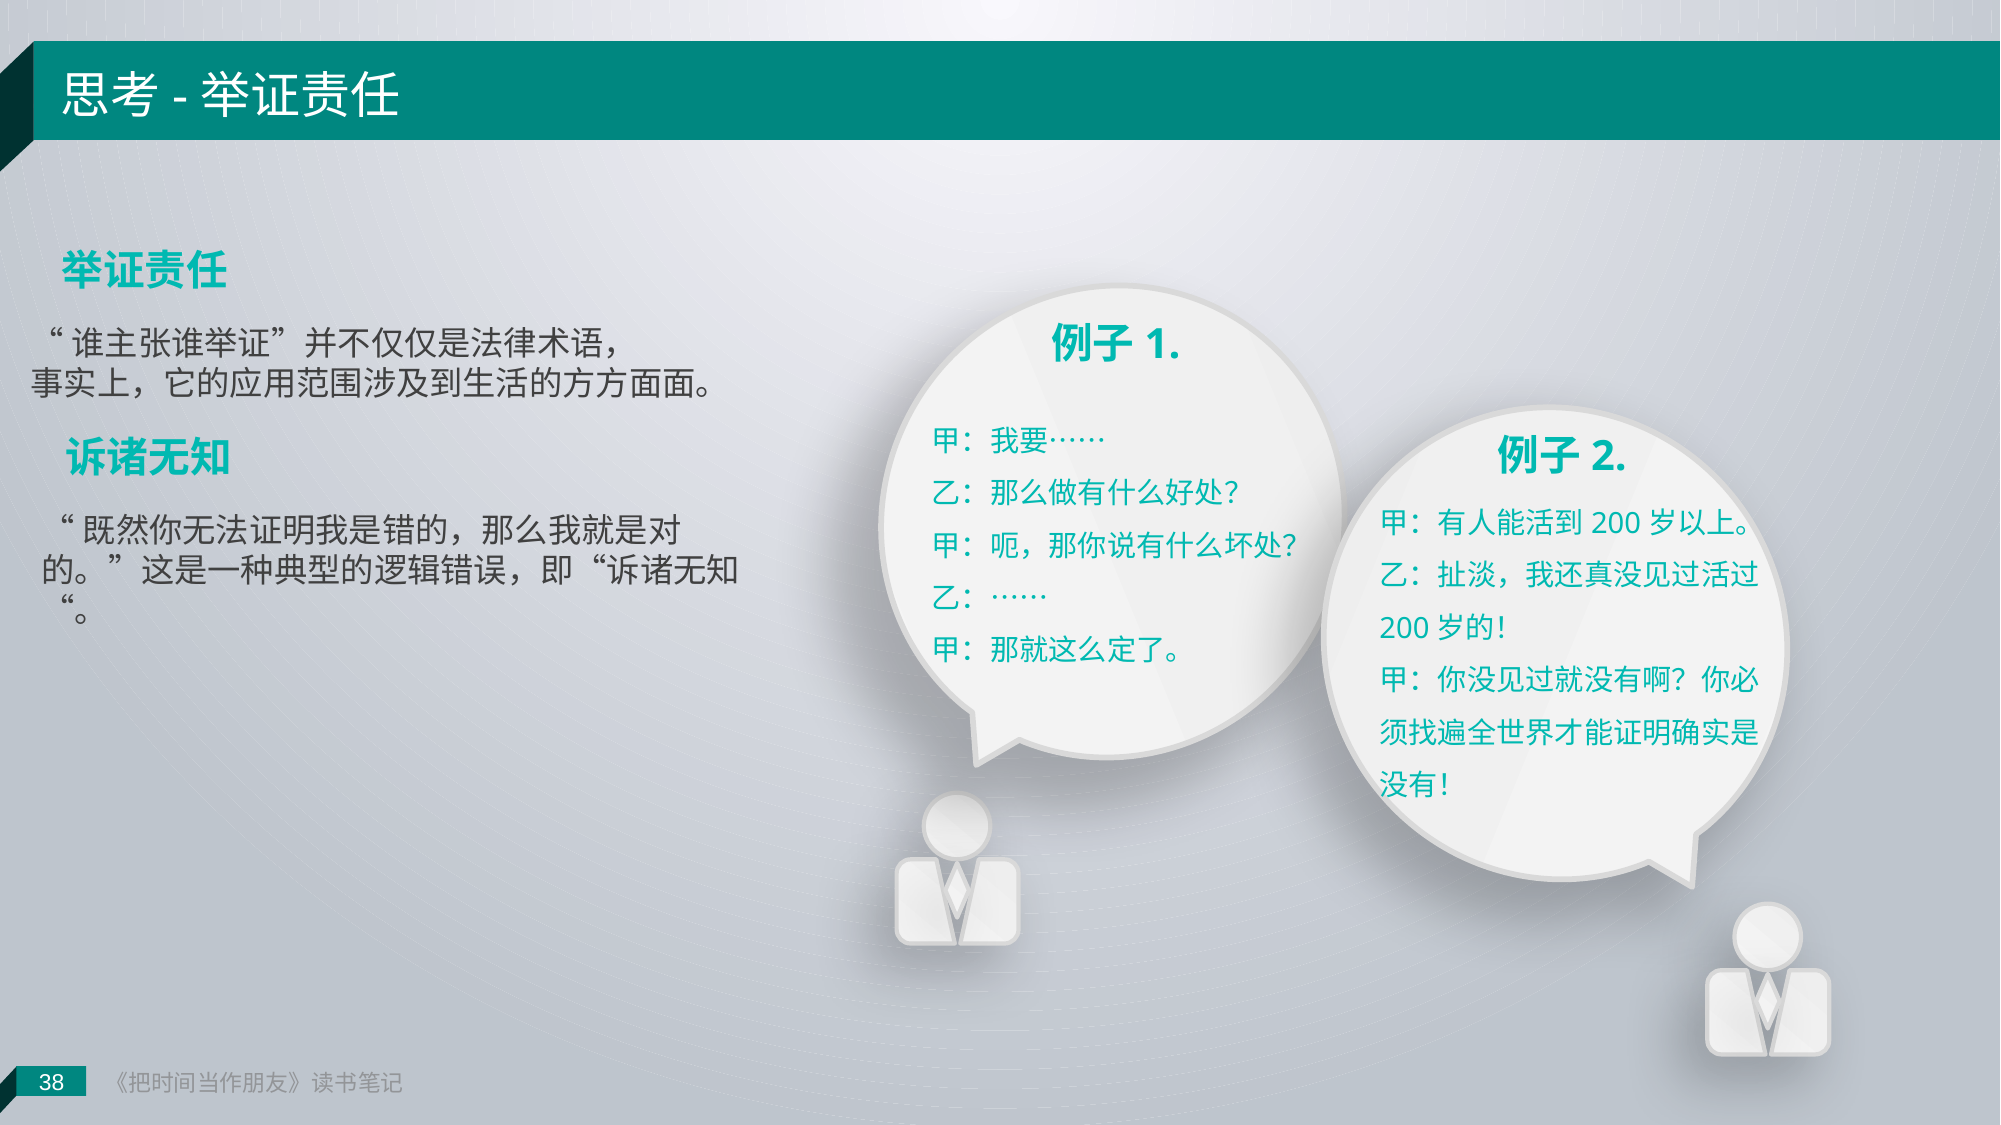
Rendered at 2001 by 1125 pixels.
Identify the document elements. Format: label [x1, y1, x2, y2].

text_box [896, 799, 1019, 944]
text_box [1335, 403, 1796, 921]
text_box [1707, 903, 1830, 1055]
text_box [873, 281, 1365, 799]
text_box [0, 41, 2000, 1117]
